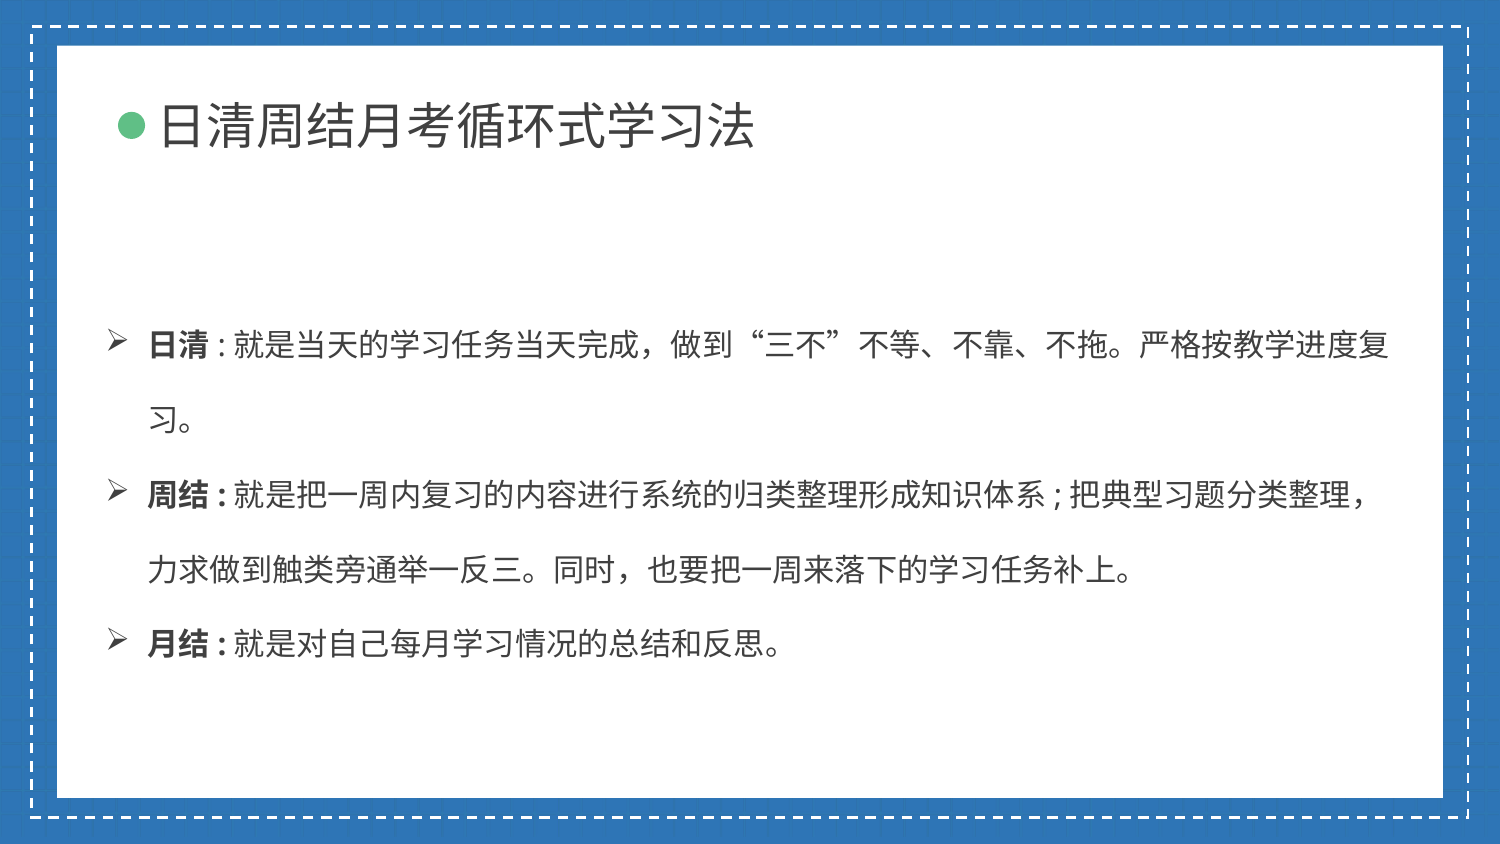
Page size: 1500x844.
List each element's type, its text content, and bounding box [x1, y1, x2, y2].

text_box [116, 110, 147, 140]
text_box 日清:就是当天的学习任务当天完成，做到“三不”不等、不靠、不拖。严格按教学进度复习。 周结:就是把一周内复习的内容进行系统的归类整理形成知识体系;把典型习题分类整理，力求做到触类旁通举一反三。同时，也要把一周来落下的学习任务补上。 月结:就是对自己每月学习情况的总结和反思。 [94, 282, 1417, 668]
text_box [0, 0, 1499, 837]
text_box 日清周结月考循环式学习法 [145, 89, 863, 161]
